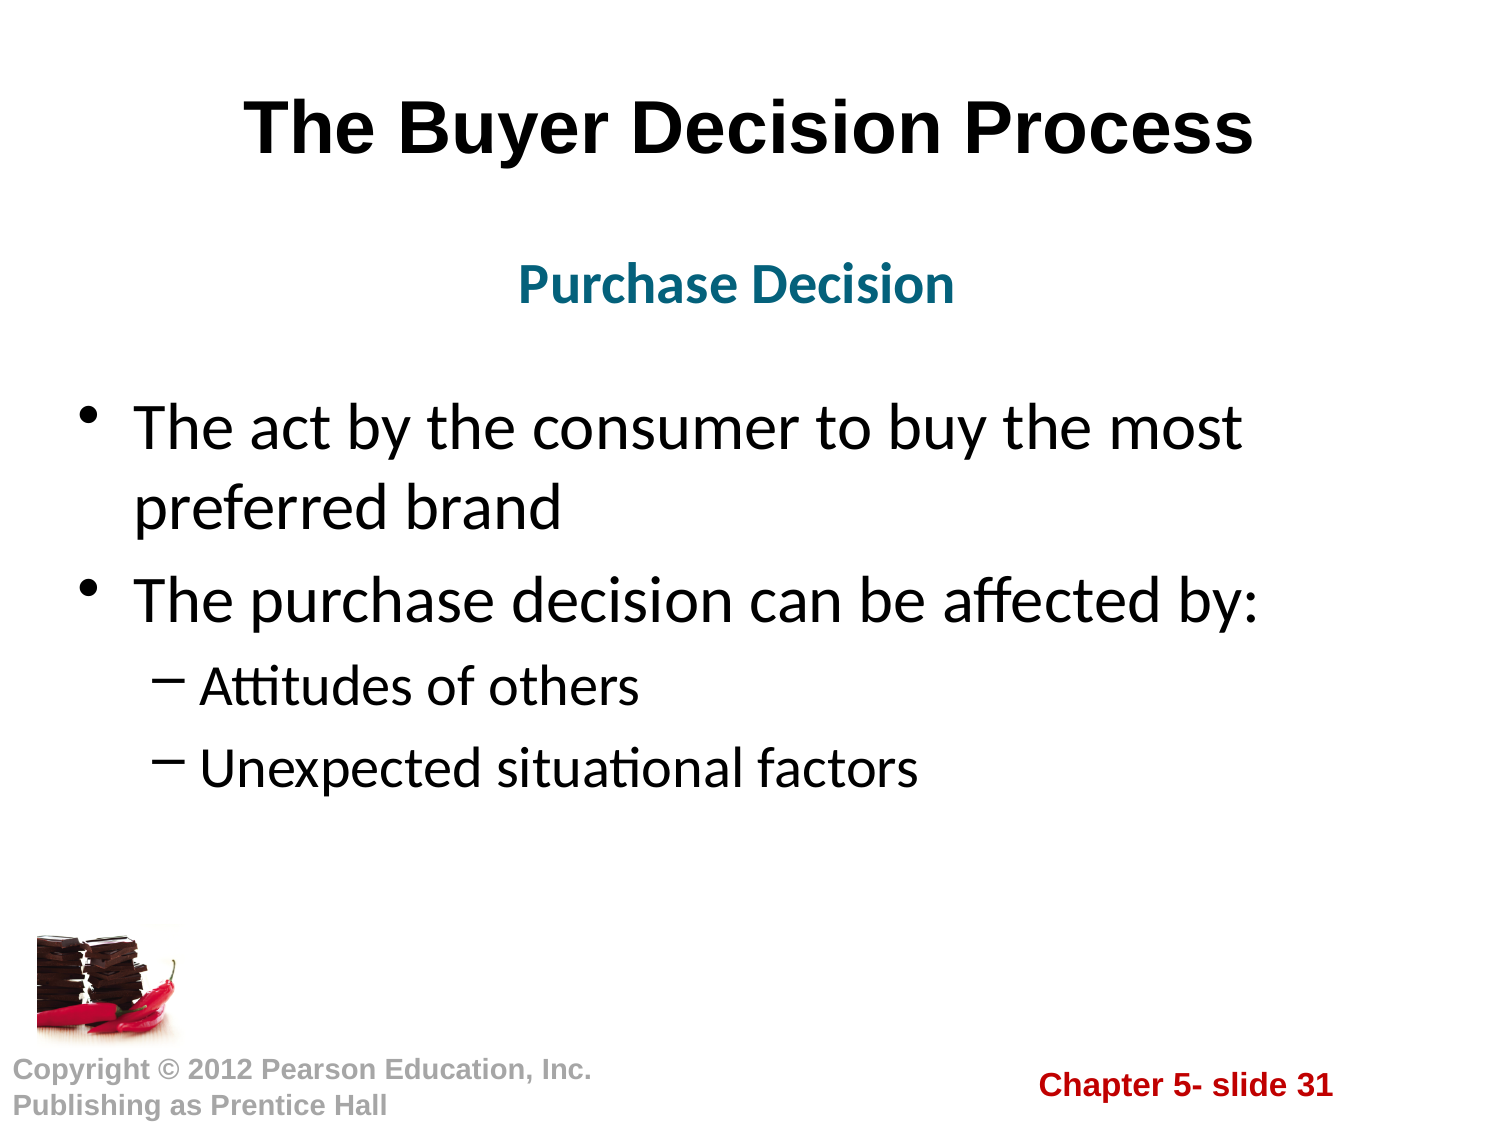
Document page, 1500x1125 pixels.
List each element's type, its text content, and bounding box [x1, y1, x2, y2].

list The act by the consumer to buy the most preferred brand The purchase decision can be affected by: Attitudes of others Unexpected situational factors [62, 374, 1388, 1063]
list Purchase Decision [149, 237, 1326, 301]
picture [37, 924, 62, 1050]
title The Buyer Decision Process [112, 37, 1388, 226]
